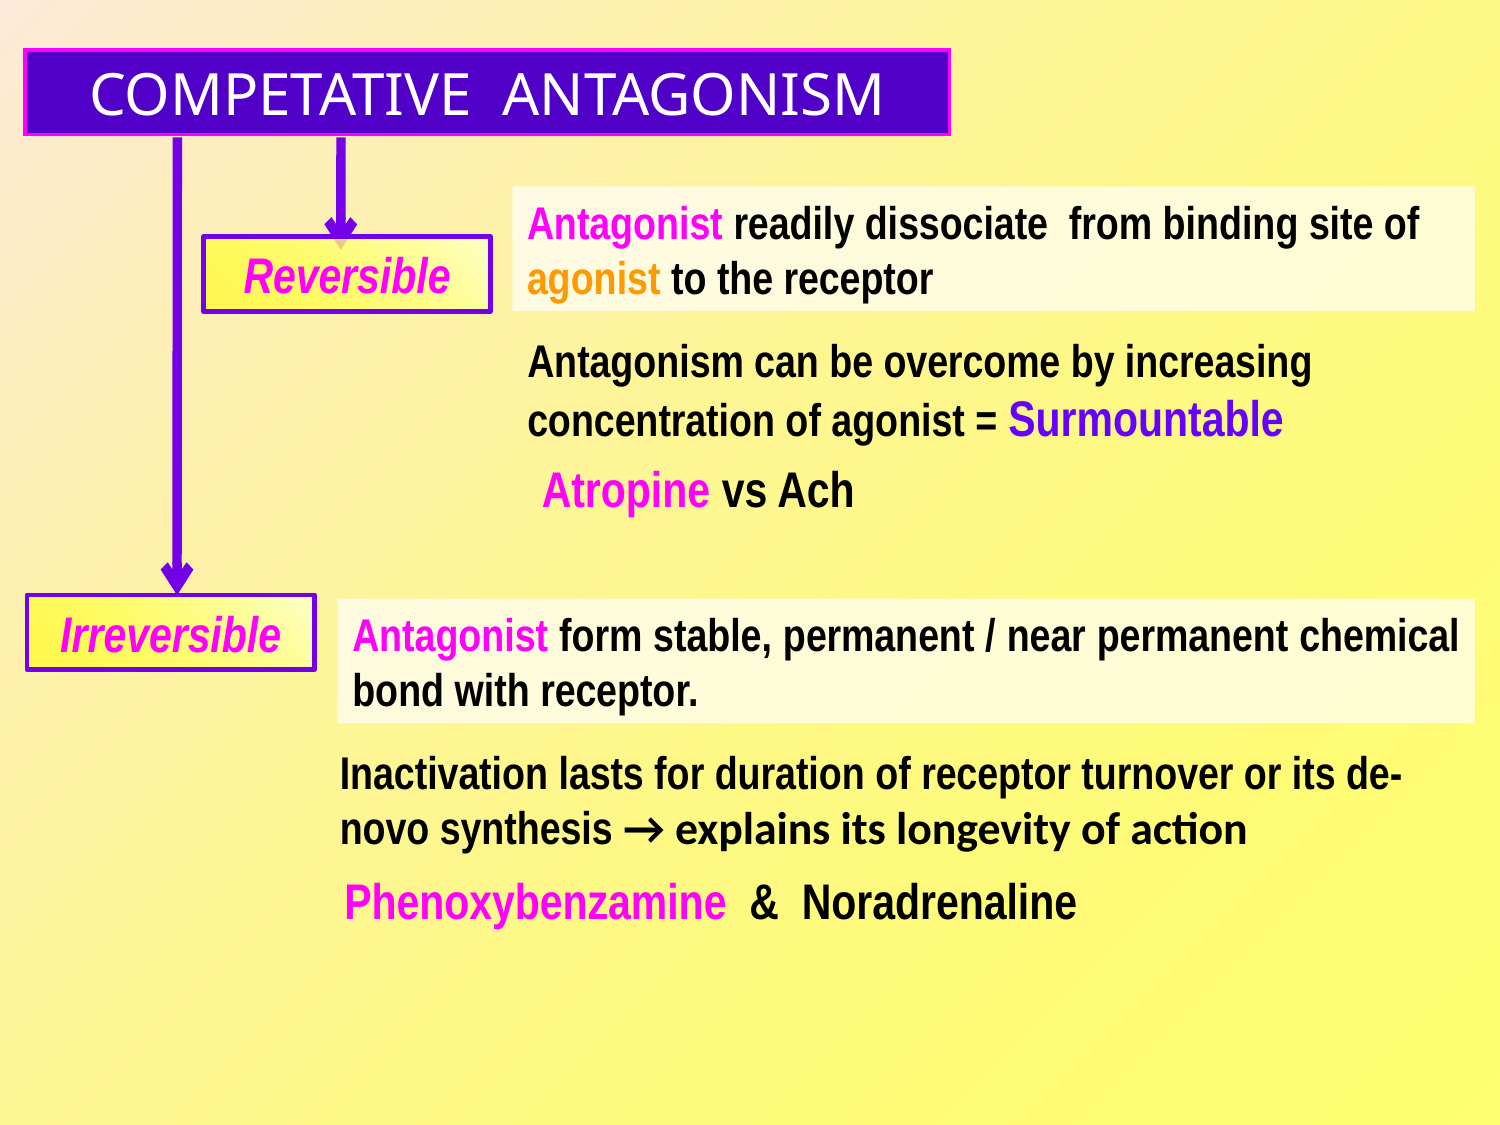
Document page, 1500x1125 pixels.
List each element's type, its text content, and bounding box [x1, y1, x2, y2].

text_box Antagonism can be overcome by increasing concentration of agonist = Surmountable [512, 323, 1463, 454]
text_box Phenoxybenzamine & Noradrenaline [329, 862, 1093, 938]
text_box Inactivation lasts for duration of receptor turnover or its de- novo synthesis → explains its longevity of action [324, 736, 1488, 861]
text_box Atropine vs Ach [527, 449, 882, 525]
text_box Antagonist form stable, permanent / near permanent chemical bond with receptor. [337, 598, 1475, 724]
text_box Antagonist readily dissociate from binding site of agonist to the receptor [512, 186, 1475, 311]
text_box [317, 137, 492, 313]
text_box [26, 137, 315, 688]
text_box COMPETATIVE ANTAGONISM [24, 50, 950, 135]
text_box [0, 0, 1500, 1125]
